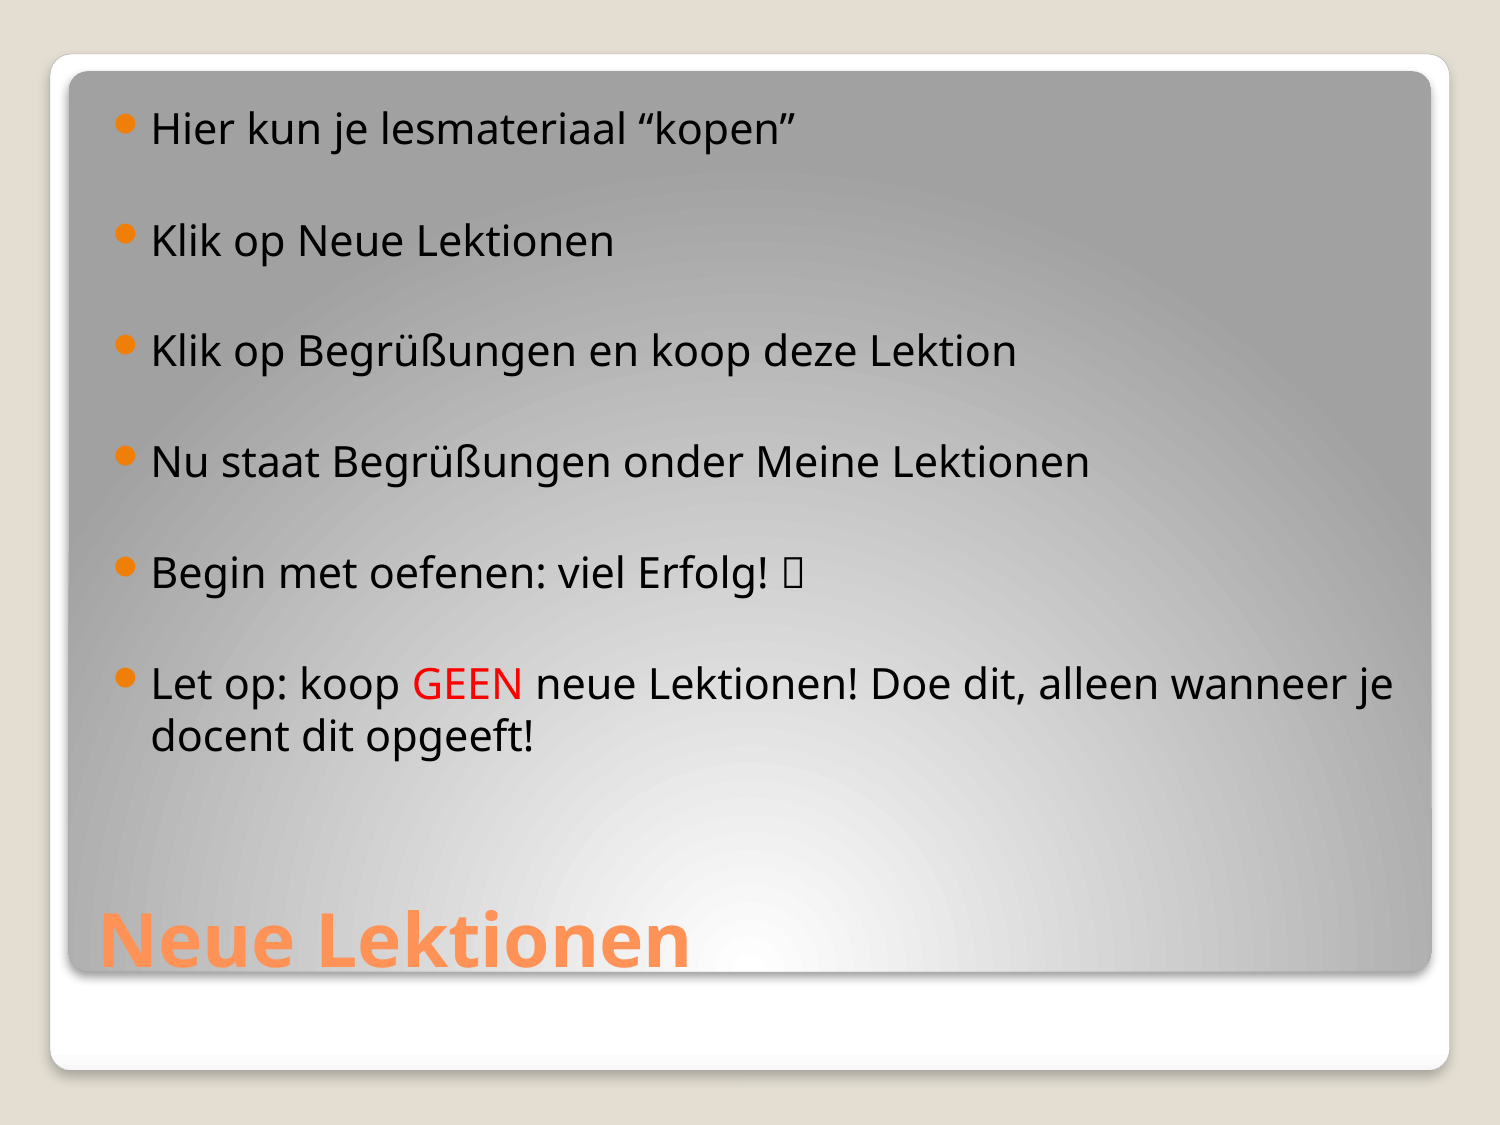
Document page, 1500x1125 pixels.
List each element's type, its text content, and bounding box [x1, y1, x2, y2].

list Hier kun je lesmateriaal “kopen” Klik op Neue Lektionen Klik op Begrüßungen en koop deze Lektion Nu staat Begrüßungen onder Meine Lektionen Begin met oefenen: viel Erfolg!  Let op: koop GEEN neue Lektionen! Doe dit, alleen wanneer je docent dit opgeeft! [82, 86, 1425, 774]
title Neue Lektionen [82, 817, 1425, 990]
